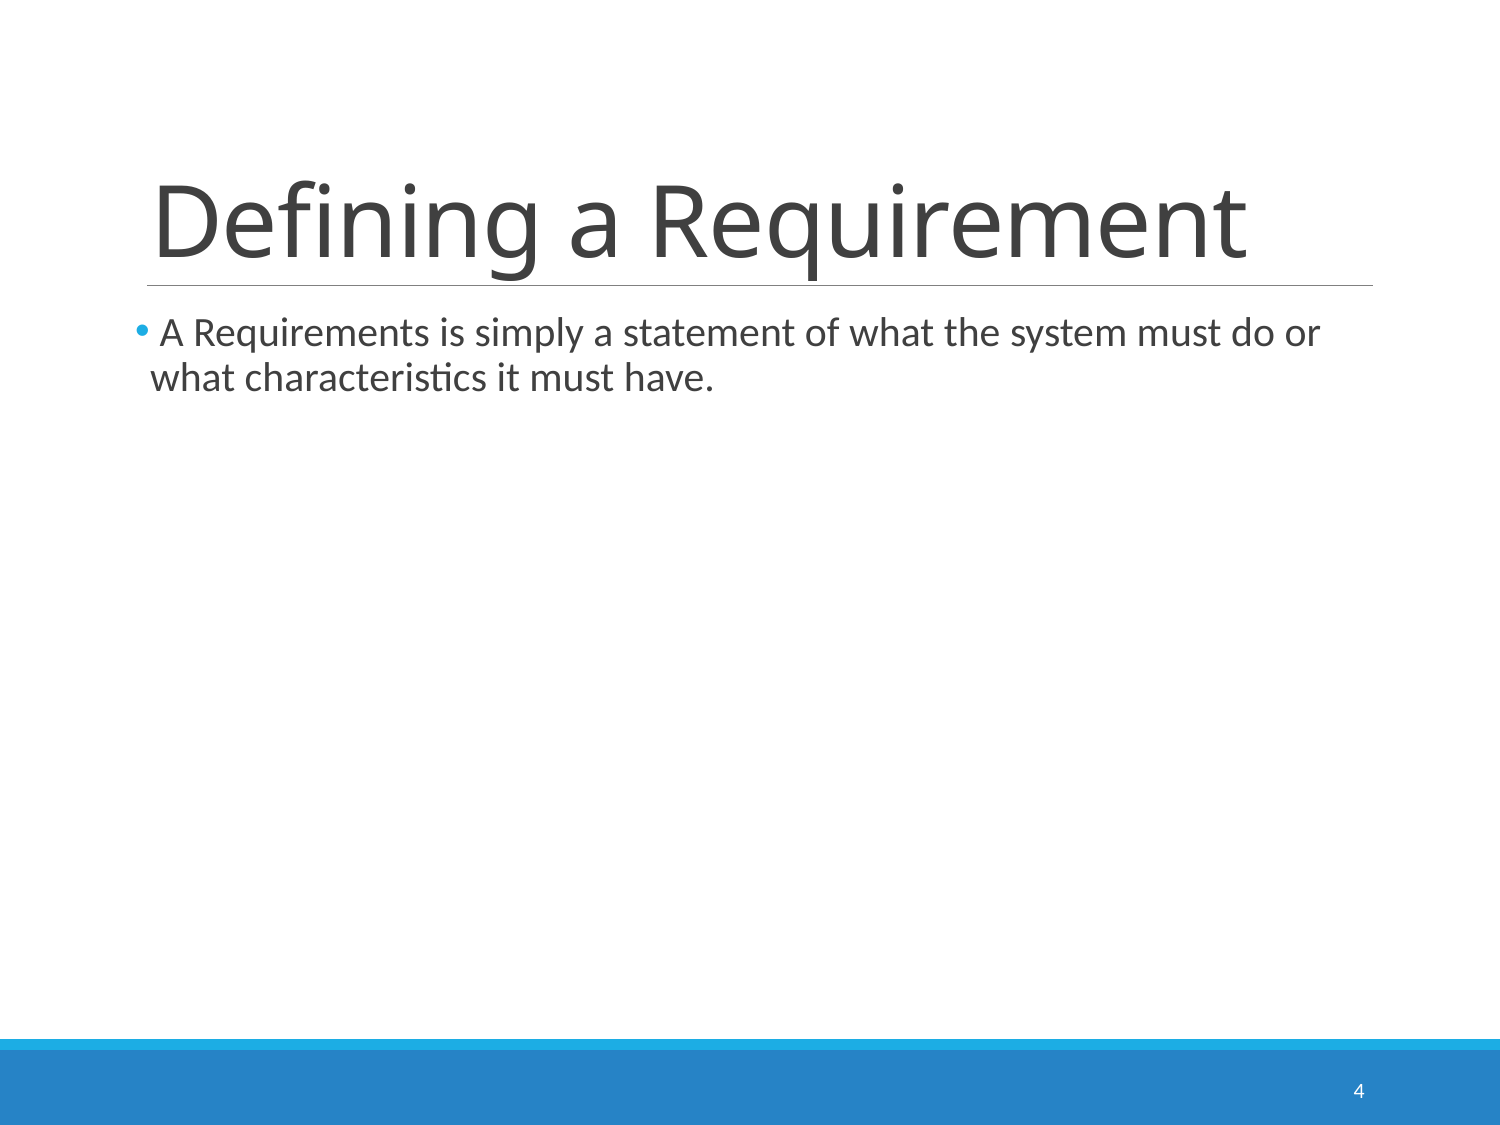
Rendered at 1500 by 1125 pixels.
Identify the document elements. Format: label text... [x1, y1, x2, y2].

title Defining a Requirement [135, 47, 1373, 285]
slide_number 4 [1218, 1059, 1380, 1120]
list A Requirements is simply a statement of what the system must do or what characteristics it must have. [135, 302, 1373, 963]
